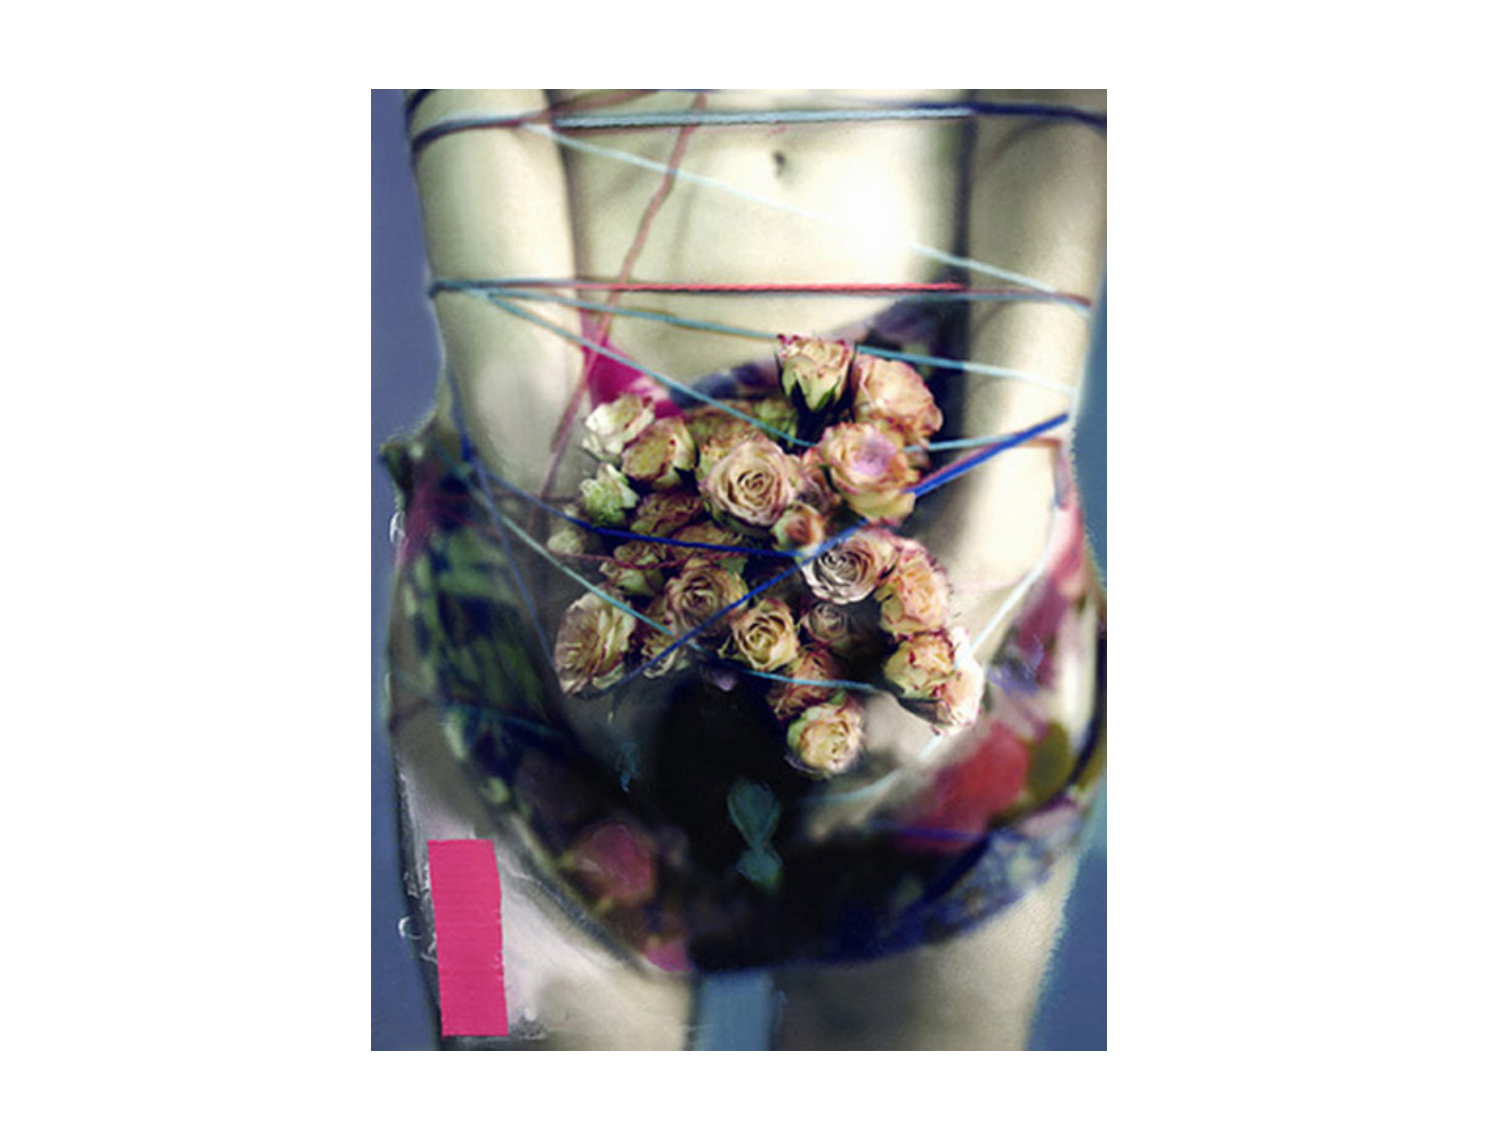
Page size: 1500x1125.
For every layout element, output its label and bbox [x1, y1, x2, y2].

picture [371, 89, 1107, 1052]
